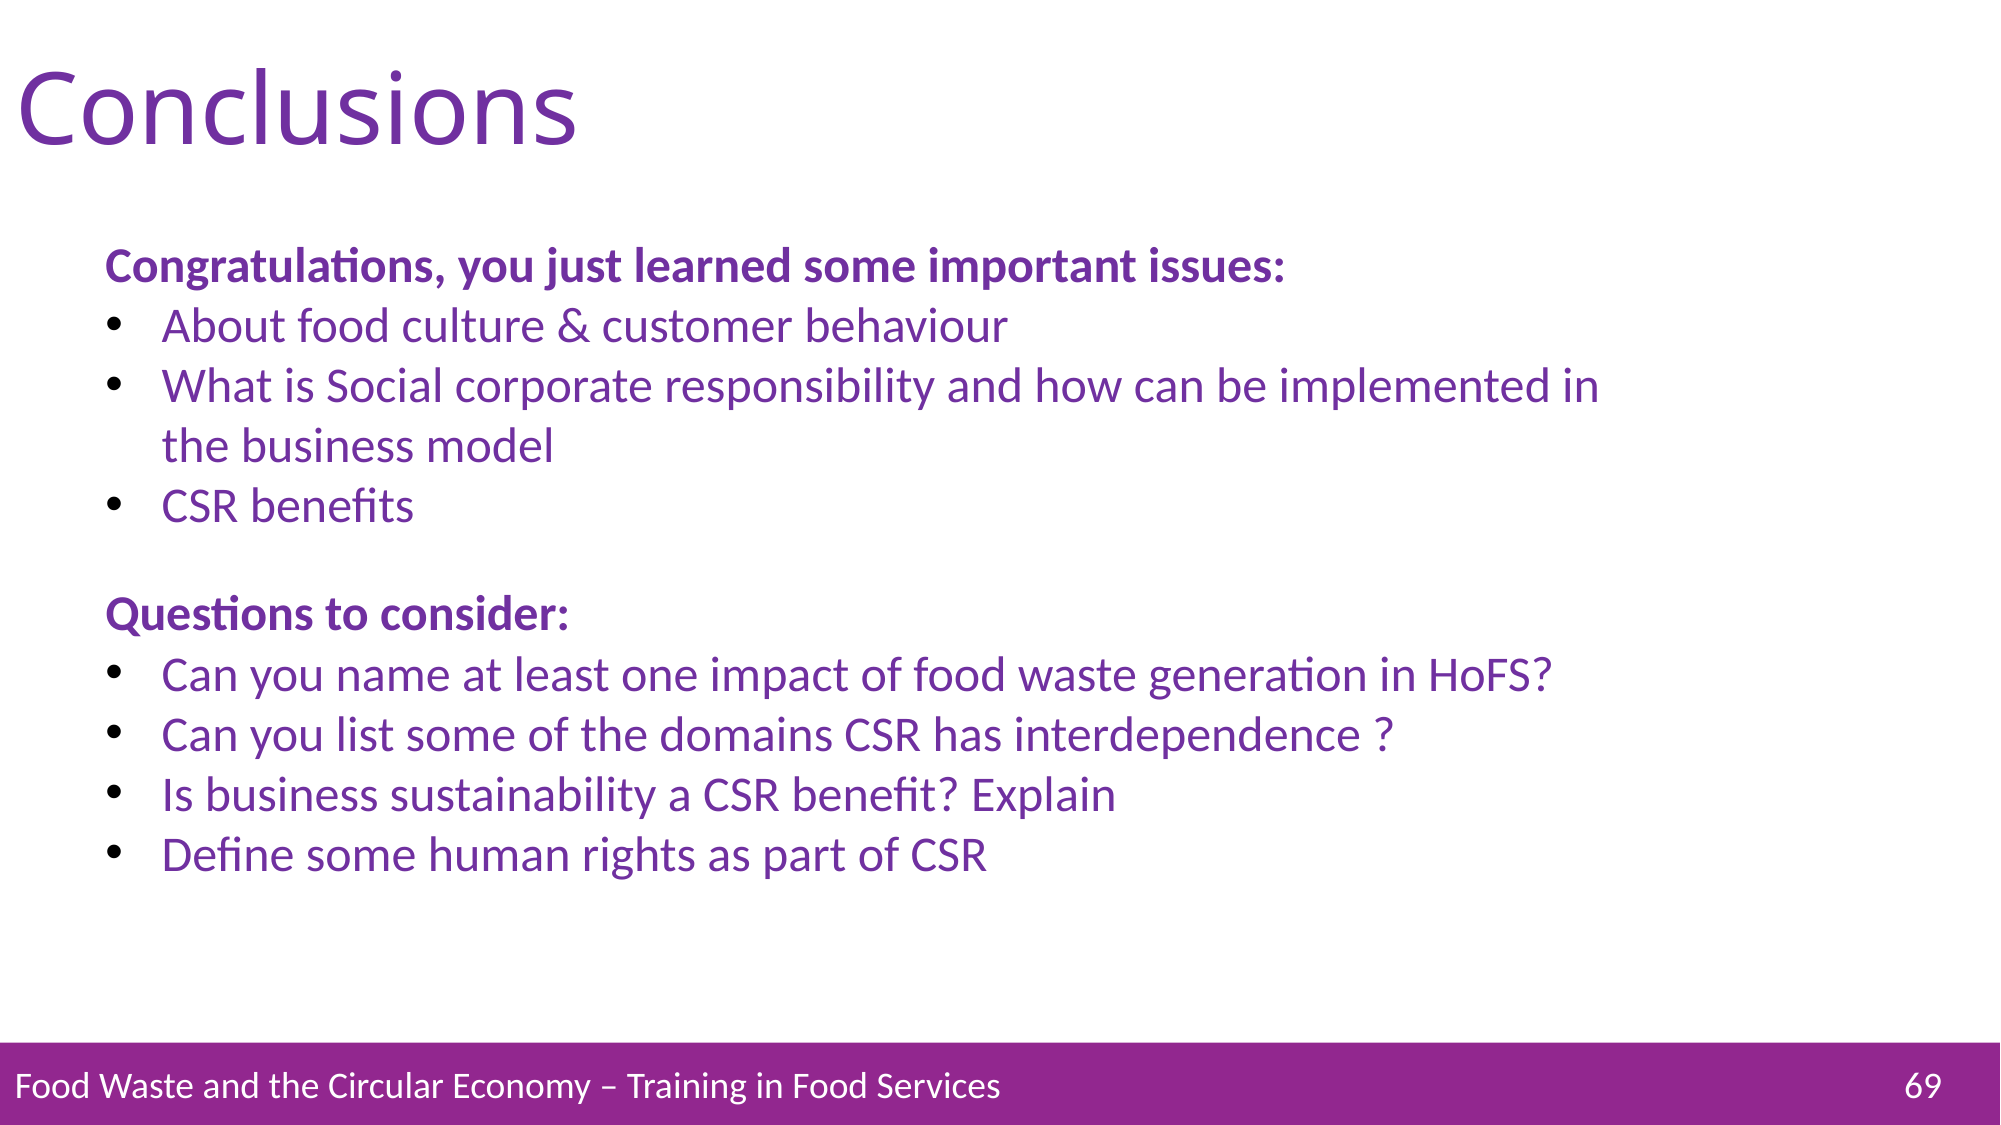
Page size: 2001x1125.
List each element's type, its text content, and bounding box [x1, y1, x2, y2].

text_box Conclusions [0, 0, 1964, 224]
text_box Congratulations, you just learned some important issues: About food culture & customer behaviour What is Social corporate responsibility and how can be implemented in the business model CSR benefits Questions to consider: Can you name at least one impact of food waste generation in HoFS? Can you list some of the domains CSR has interdependence ? Is business sustainability a CSR benefit? Explain Define some human rights as part of CSR [90, 231, 1634, 894]
